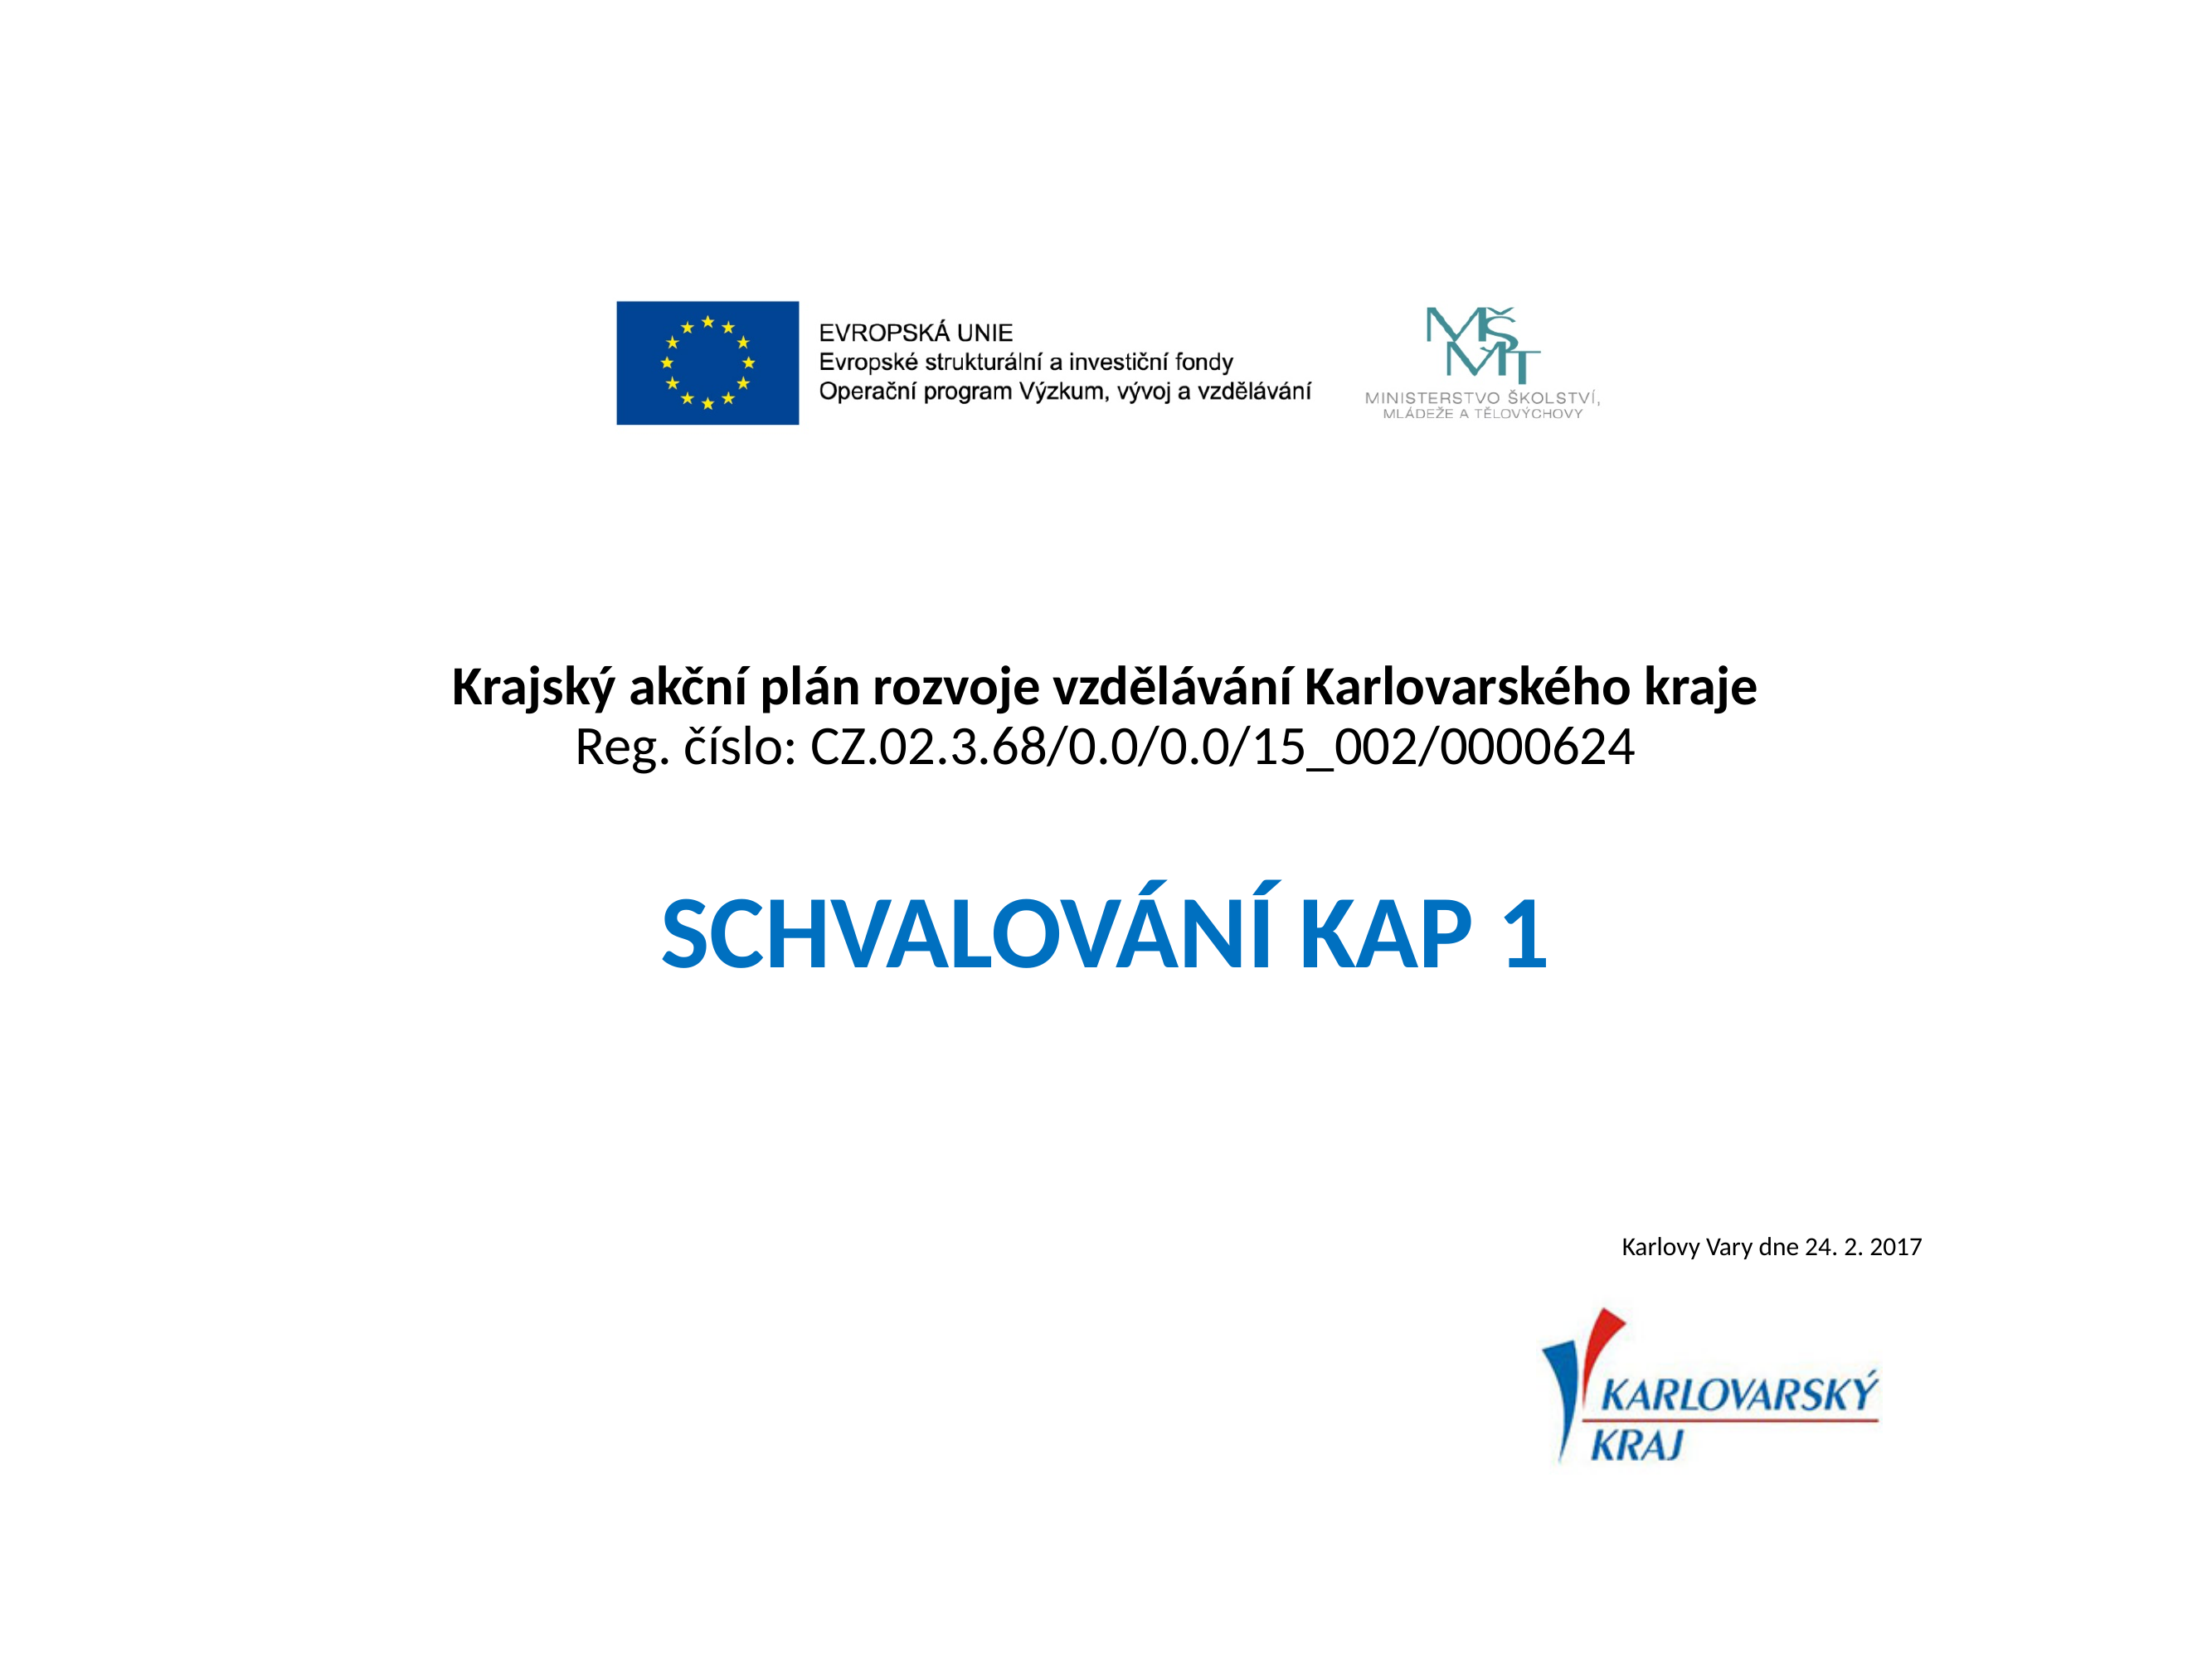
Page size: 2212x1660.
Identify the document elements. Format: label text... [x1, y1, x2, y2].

picture [555, 240, 1660, 486]
subtitle SCHVALOVÁNÍ KAP 1 Karlovy Vary dne 24. 2. 2017 [276, 871, 1936, 1273]
title Krajský akční plán rozvoje vzdělávání Karlovarského kraje Reg. číslo: CZ.02.3.68/0.0/0.0/15_002/0000624 [166, 271, 2046, 849]
picture [1536, 1294, 1883, 1478]
